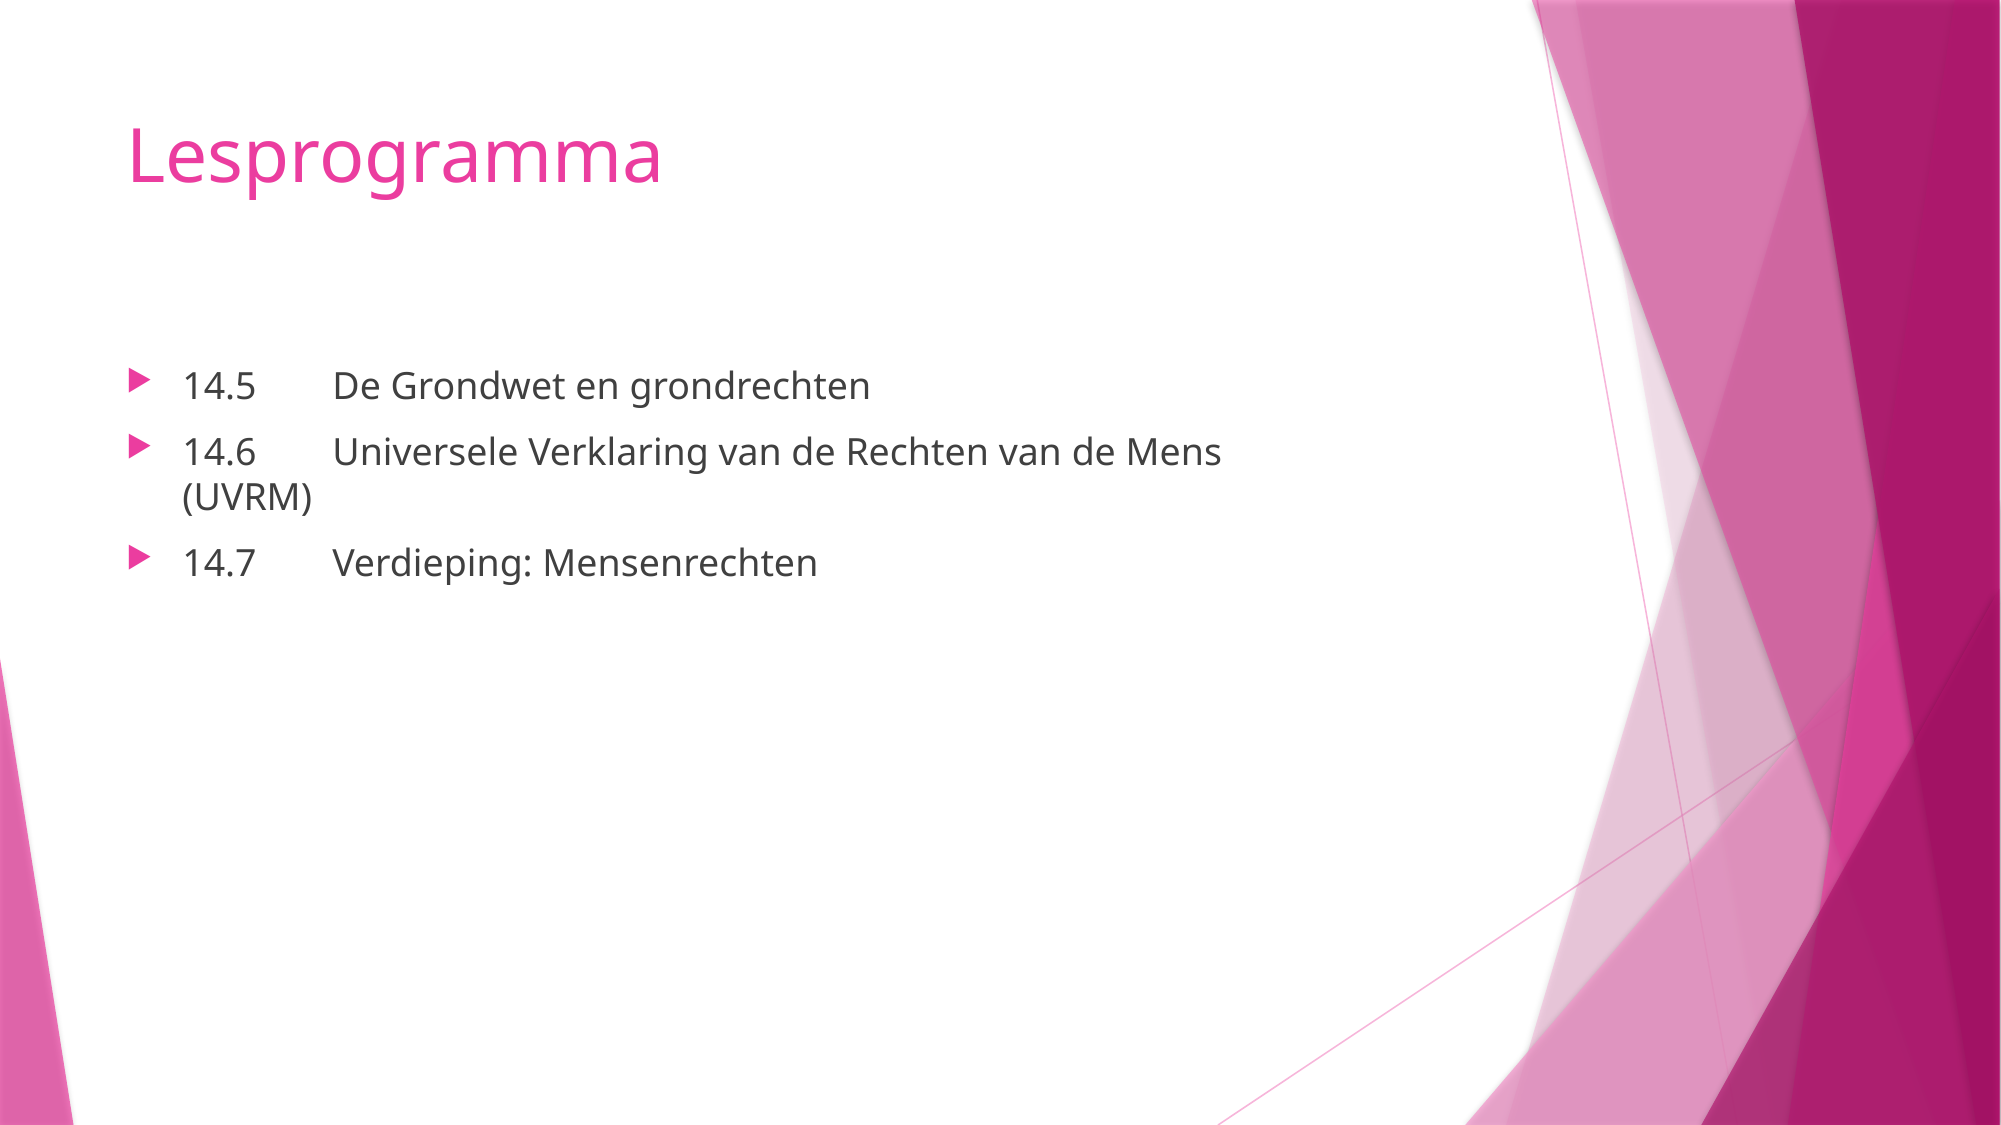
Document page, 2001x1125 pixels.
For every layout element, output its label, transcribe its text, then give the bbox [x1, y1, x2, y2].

title Lesprogramma [111, 99, 1522, 317]
list 14.5 De Grondwet en grondrechten 14.6 Universele Verklaring van de Rechten van de Mens (UVRM) 14.7 Verdieping: Mensenrechten [111, 354, 1522, 992]
